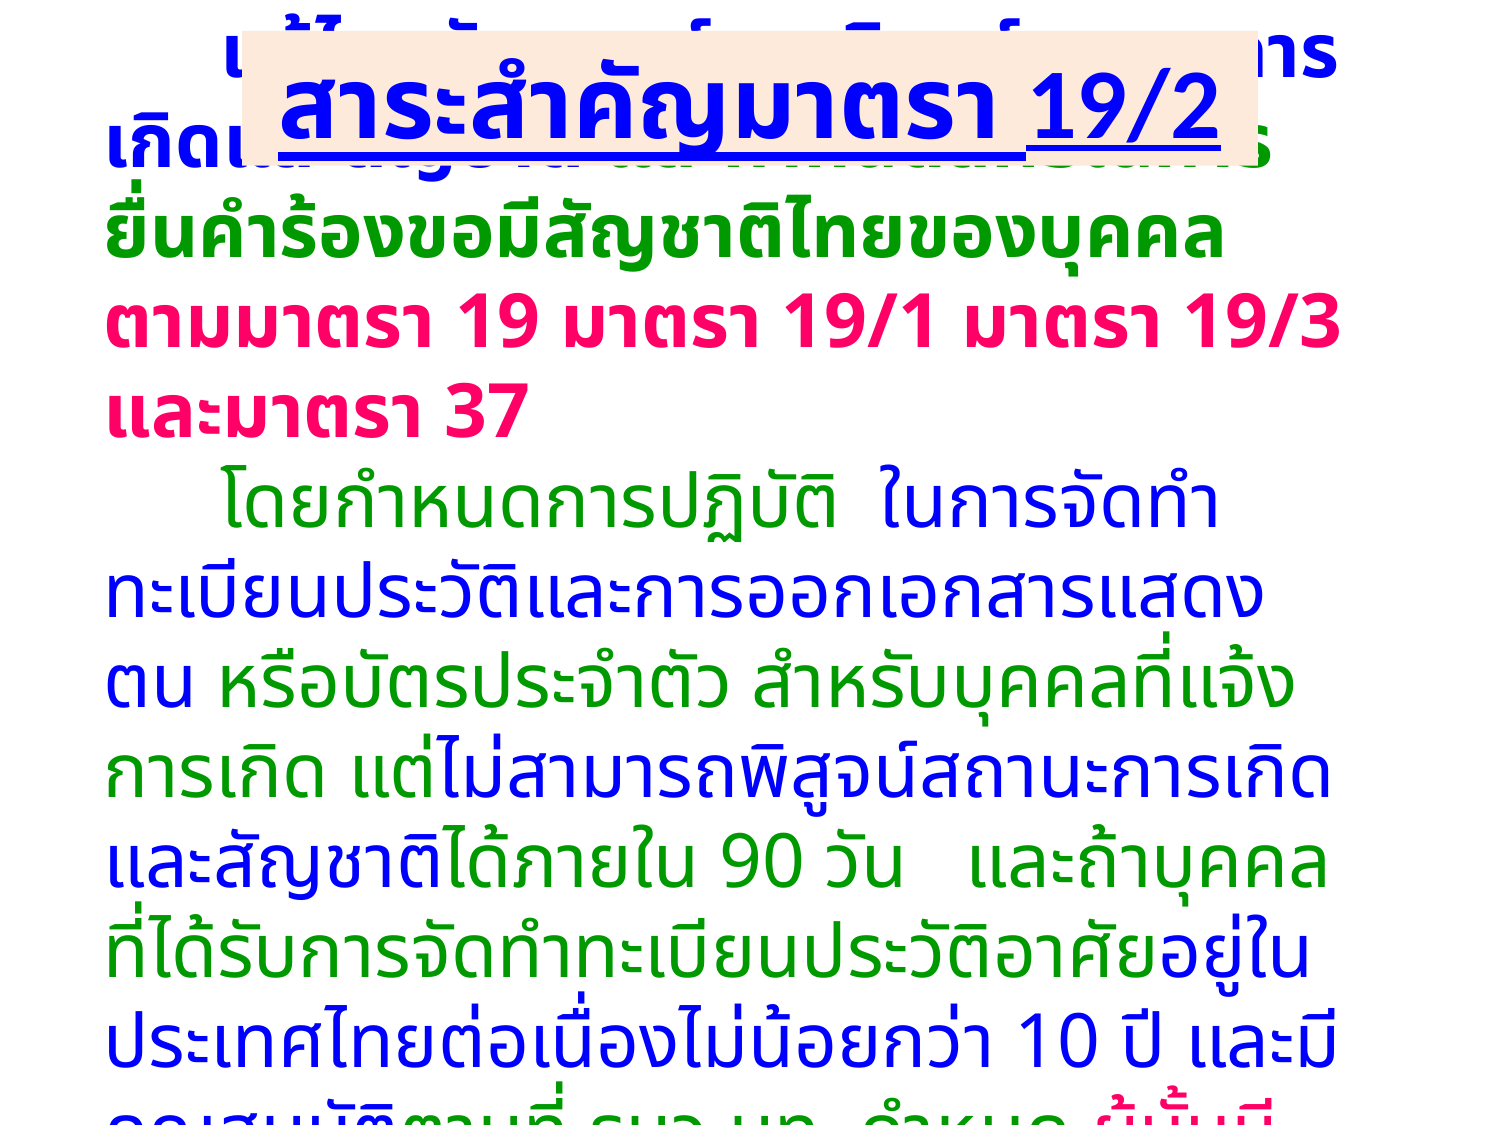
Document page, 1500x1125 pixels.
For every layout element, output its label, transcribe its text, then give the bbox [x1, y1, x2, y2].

title แก้ไขหลักเกณฑ์การพิสูจน์สถานะการเกิดและสัญชาติ และกำหนดสิทธิในการยื่นคำร้องขอมีสัญชาติไทยของบุคคลตามมาตรา 19 มาตรา 19/1 มาตรา 19/3 และมาตรา 37 โดยกำหนดการปฏิบัติ ในการจัดทำทะเบียนประวัติและการออกเอกสารแสดงตน หรือบัตรประจำตัว สำหรับบุคคลที่แจ้งการเกิด แต่ไม่สามารถพิสูจน์สถานะการเกิดและสัญชาติได้ภายใน 90 วัน และถ้าบุคคลที่ได้รับการจัดทำทะเบียนประวัติอาศัยอยู่ในประเทศไทยต่อเนื่องไม่น้อยกว่า 10 ปี และมีคุณสมบัติตามที่ รมว.มท. กำหนด ผู้นั้นมีสิทธิยื่นขอมีสัญชาติไทยได้ [88, 193, 1364, 1071]
text_box สาระสำคัญมาตรา 19/2 [242, 30, 1258, 166]
